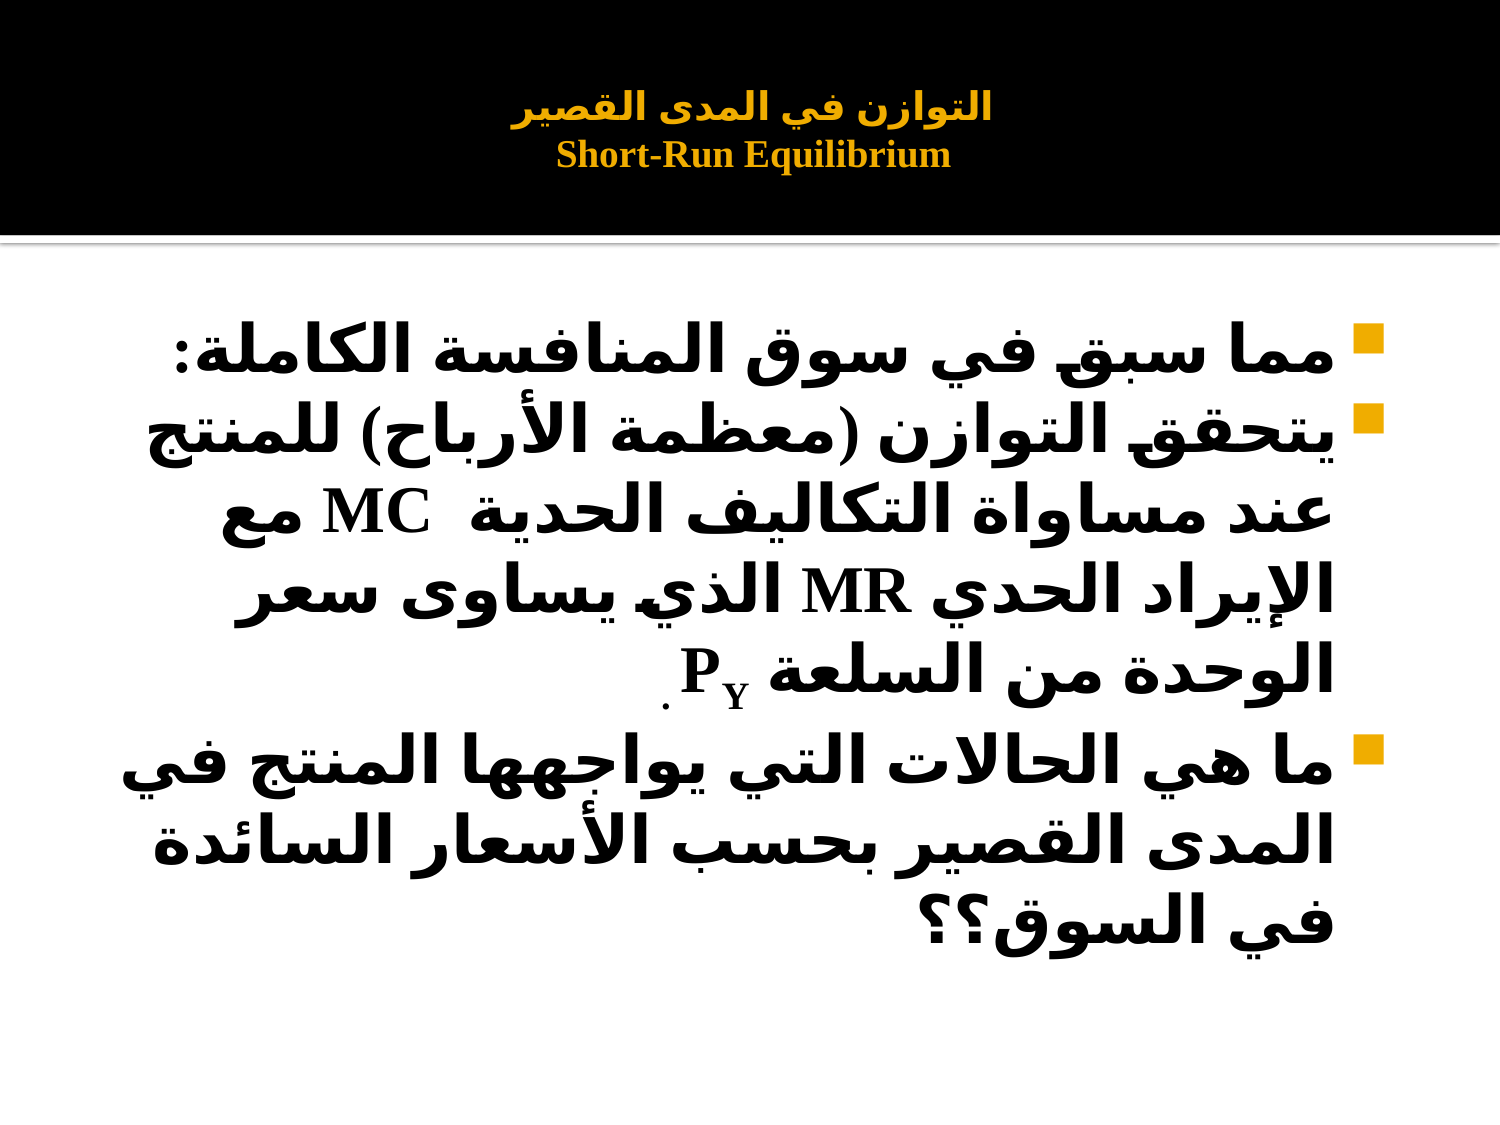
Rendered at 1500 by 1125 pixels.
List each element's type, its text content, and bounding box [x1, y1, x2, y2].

list مما سبق في سوق المنافسة الكاملة: يتحقق التوازن (معظمة الأرباح) للمنتج عند مساواة التكاليف الحدية MC مع الإيراد الحدي MR الذي يساوى سعر الوحدة من السلعة PY . ما هي الحالات التي يواجهها المنتج في المدى القصير بحسب الأسعار السائدة في السوق؟؟ [75, 291, 1425, 1050]
title التوازن في المدى القصير Short-Run Equilibrium [75, 25, 1425, 231]
